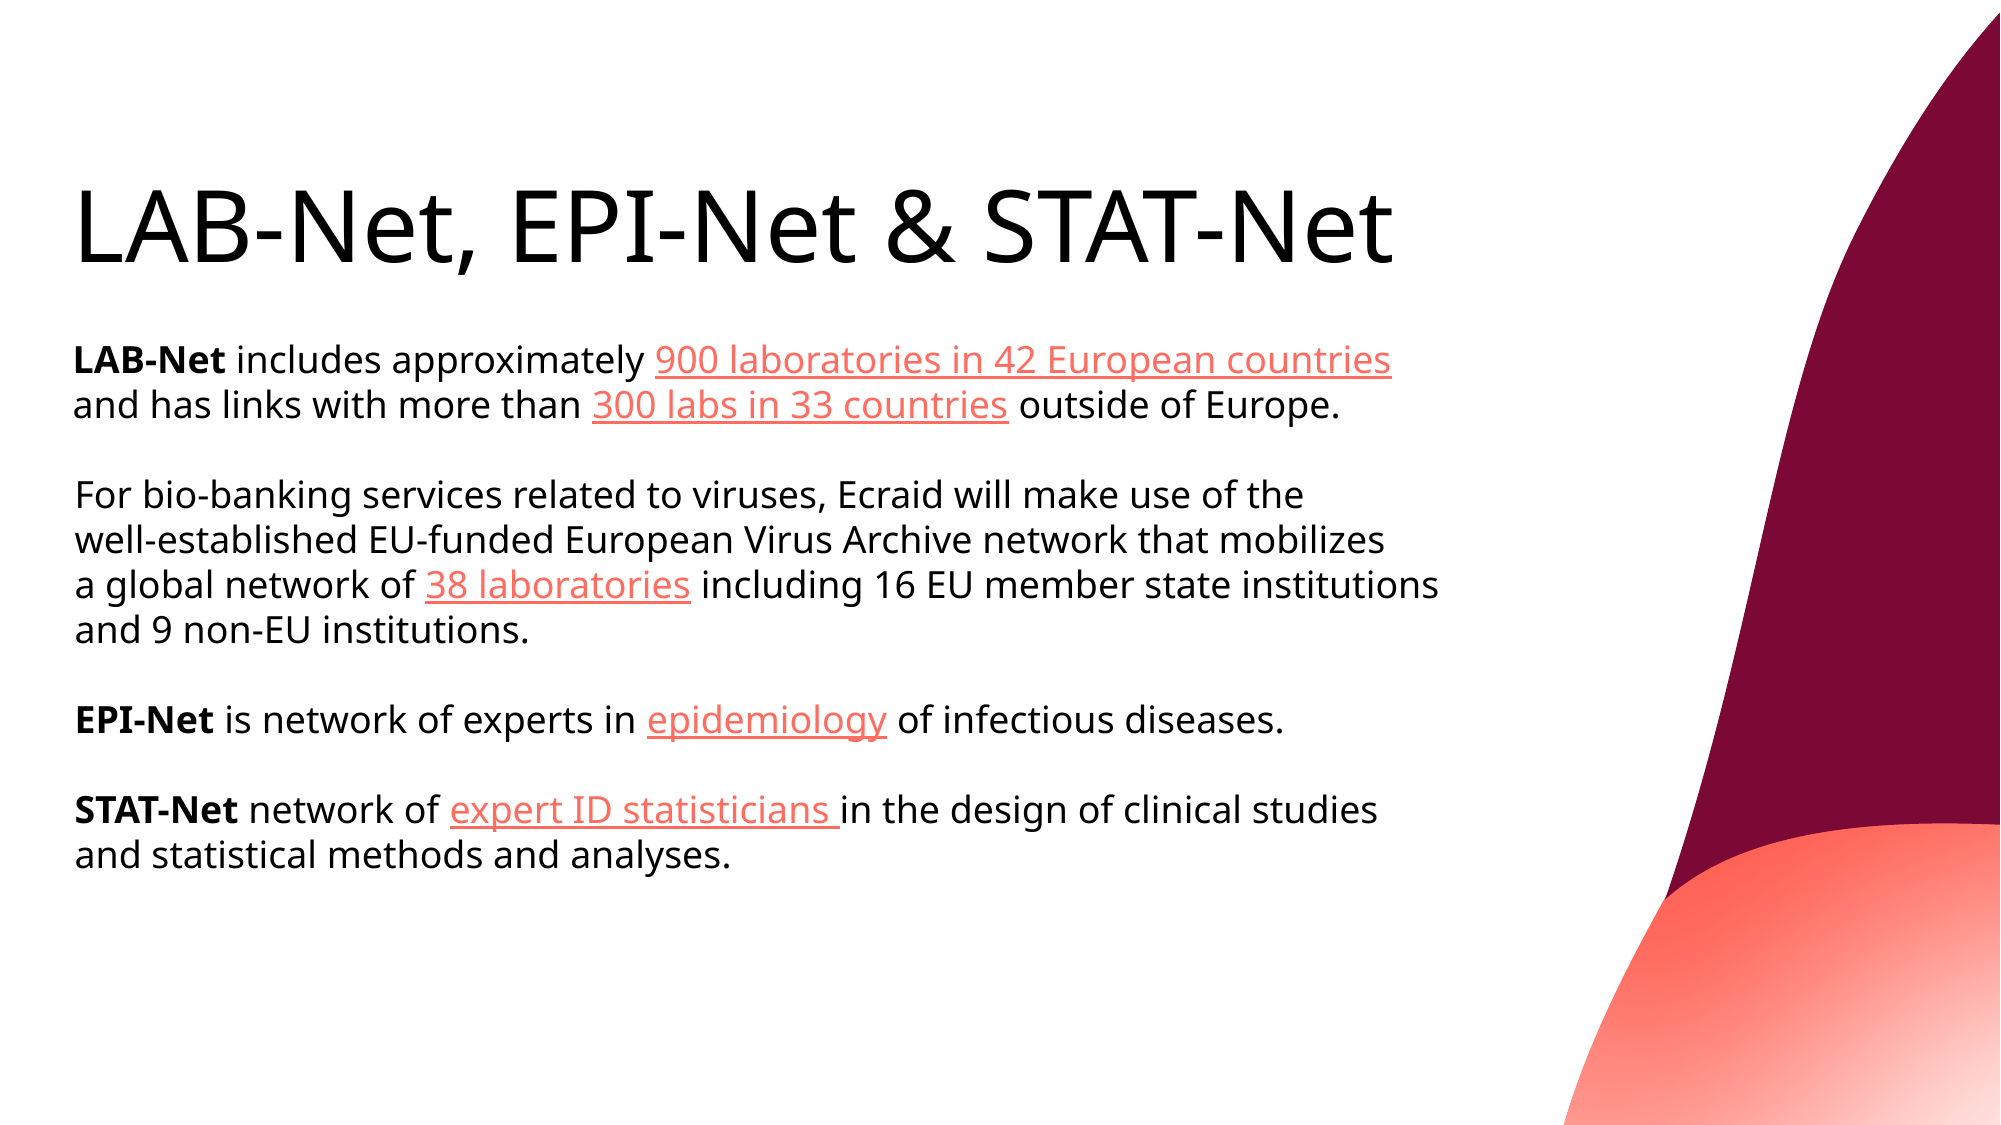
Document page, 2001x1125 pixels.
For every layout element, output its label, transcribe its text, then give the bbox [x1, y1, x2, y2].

picture [1563, 824, 2000, 1125]
list LAB-Net includes approximately 900 laboratories in 42 European countries and has links with more than 300 labs in 33 countries outside of Europe. For bio-banking services related to viruses, Ecraid will make use of the well-established EU-funded European Virus Archive network that mobilizes a global network of 38 laboratories including 16 EU member state institutions and 9 non-EU institutions. EPI-Net is network of experts in epidemiology of infectious diseases. STAT-Net network of expert ID statisticians in the design of clinical studies and statistical methods and analyses. [72, 335, 1725, 916]
title LAB-Net, EPI-Net & STAT-Net [72, 70, 1566, 284]
